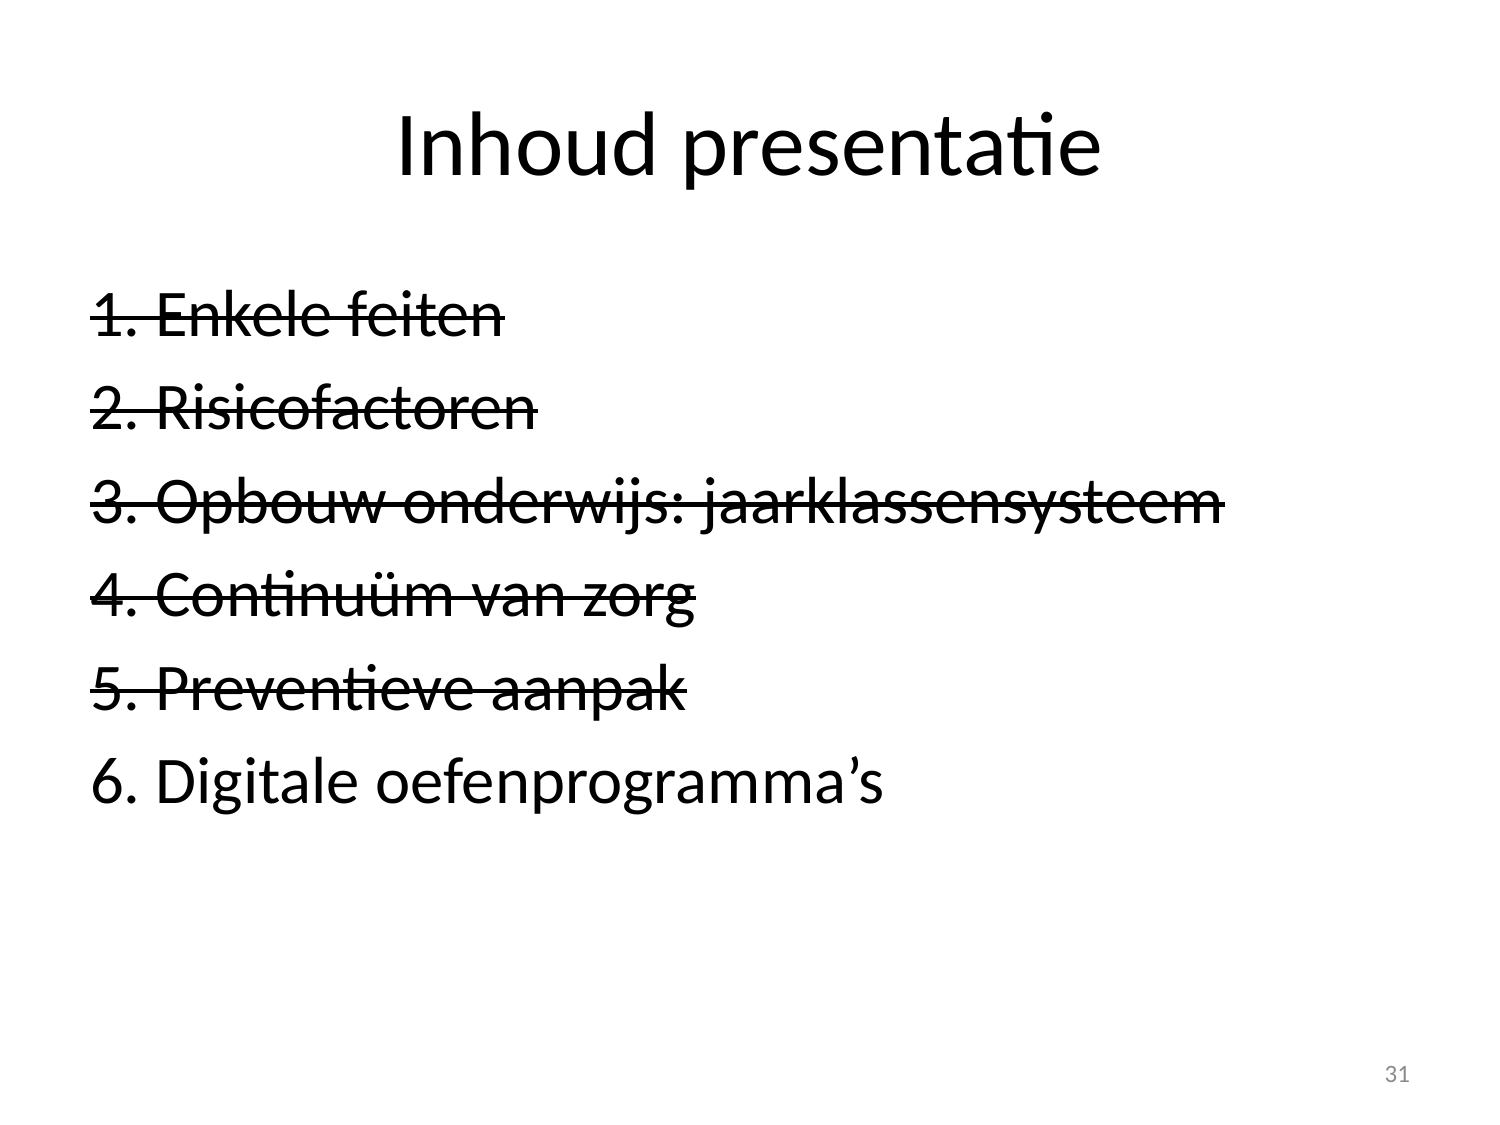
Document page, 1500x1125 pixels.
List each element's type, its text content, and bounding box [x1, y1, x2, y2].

title Inhoud presentatie [75, 45, 1425, 233]
slide_number 31 [1074, 1042, 1425, 1103]
list 1. Enkele feiten 2. Risicofactoren 3. Opbouw onderwijs: jaarklassensysteem 4. Continuüm van zorg 5. Preventieve aanpak 6. Digitale oefenprogramma’s [75, 262, 1425, 1005]
